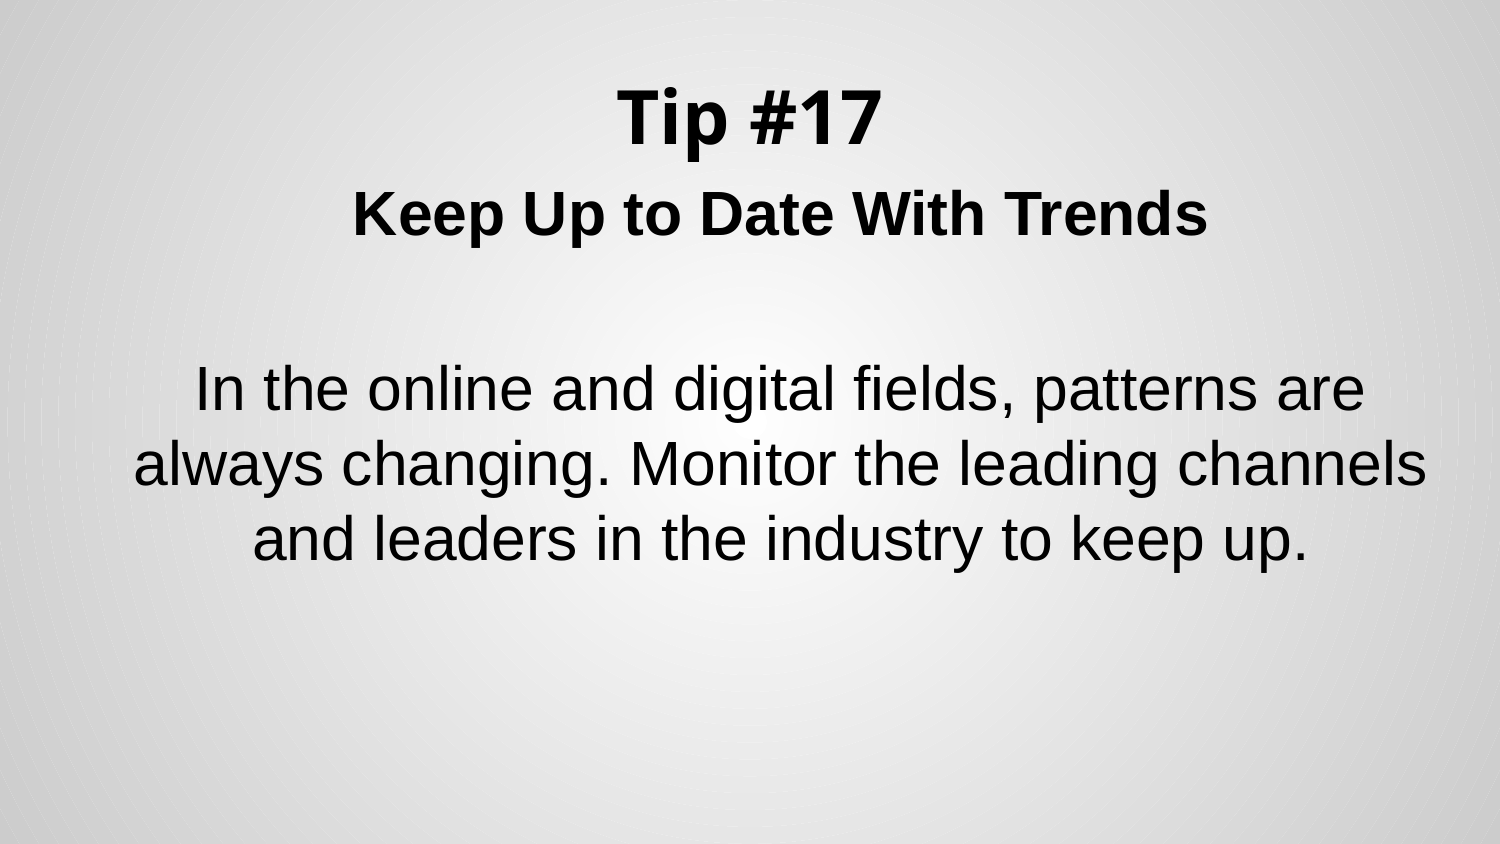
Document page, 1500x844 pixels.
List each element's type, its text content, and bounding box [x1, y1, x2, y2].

list Keep Up to Date With Trends In the online and digital fields, patterns are always changing. Monitor the leading channels and leaders in the industry to keep up. [106, 70, 1457, 754]
title Tip #17 [75, 33, 1425, 175]
